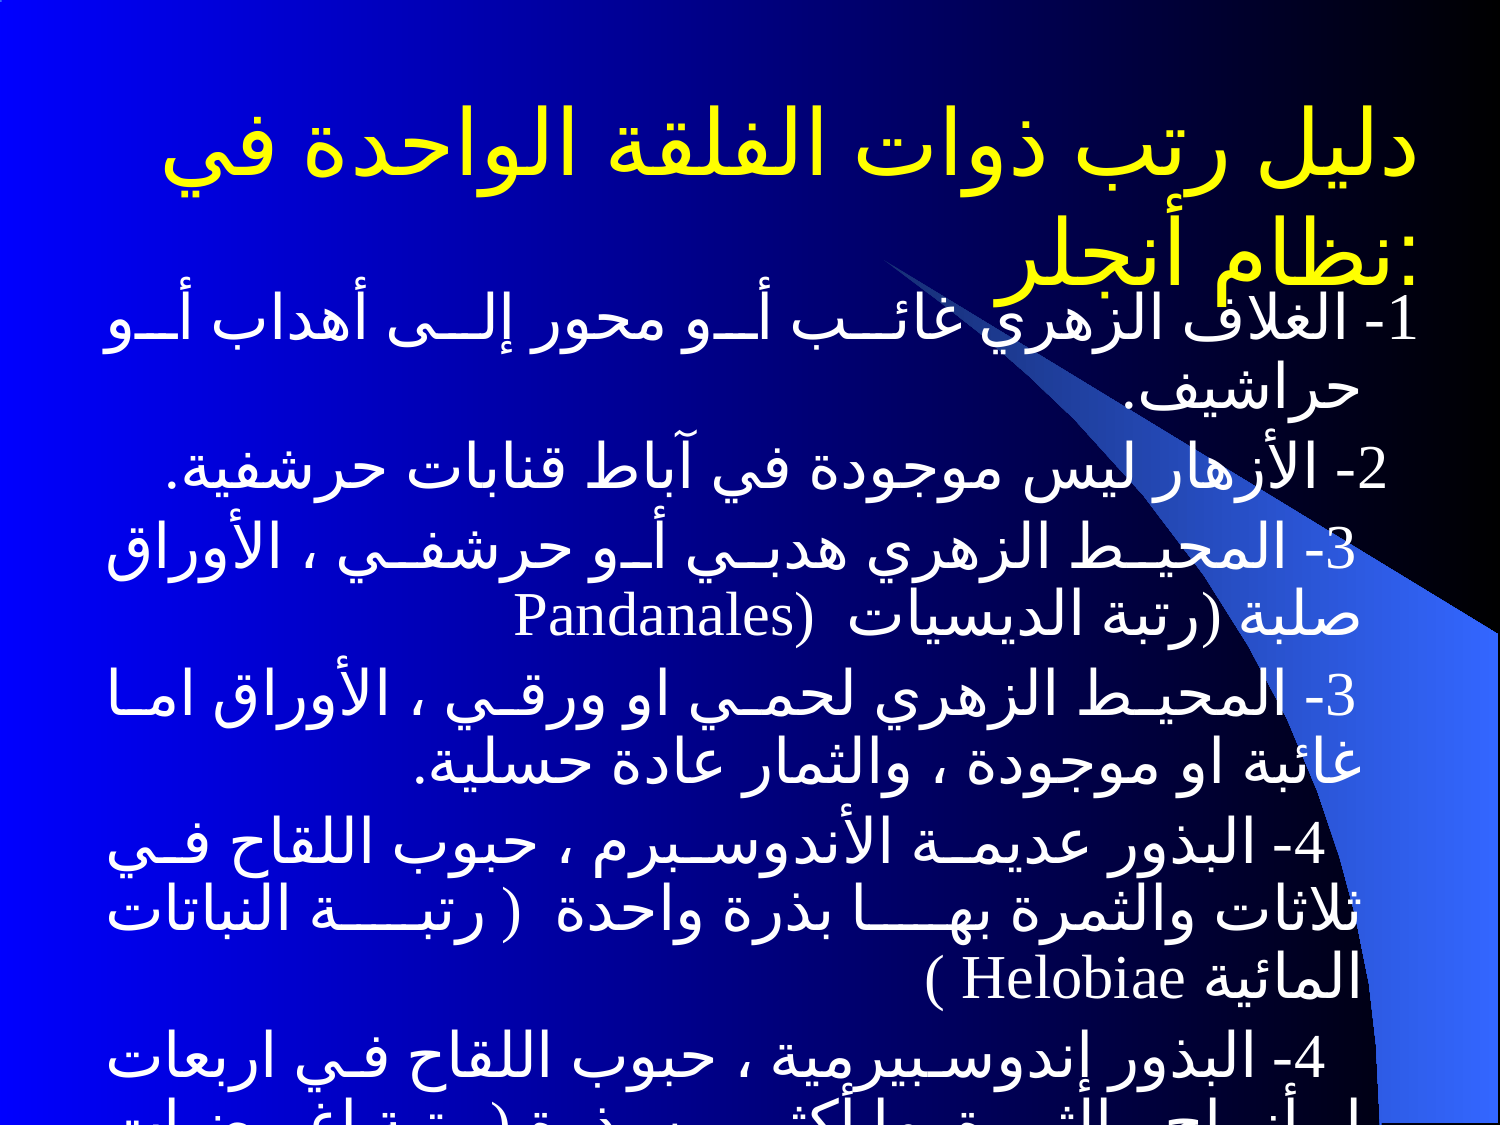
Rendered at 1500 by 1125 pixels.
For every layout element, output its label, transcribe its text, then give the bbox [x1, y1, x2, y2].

title دليل رتب ذوات الفلقة الواحدة في نظام أنجلر: [111, 99, 1438, 274]
list 1- الغلاف الزهري غائب أو محور إلى أهداب أو حراشيف. 2- الأزهار ليس موجودة في آباط قنابات حرشفية. 3- المحيط الزهري هدبي أو حرشفي ، الأوراق صلبة (رتبة الديسيات (Pandanales 3- المحيط الزهري لحمي او ورقي ، الأوراق اما غائبة او موجودة ، والثمار عادة حسلية. 4- البذور عديمة الأندوسبرم ، حبوب اللقاح في ثلاثات والثمرة بها بذرة واحدة ( رتبة النباتات المائية Helobiae ) 4- البذور إندوسبيرمية ، حبوب اللقاح في اربعات او أزواج ، الثمرة بها أكثر من بذرة ( رتبة إغريضيات النوراتSpathiflorae ). [74, 274, 1451, 1051]
